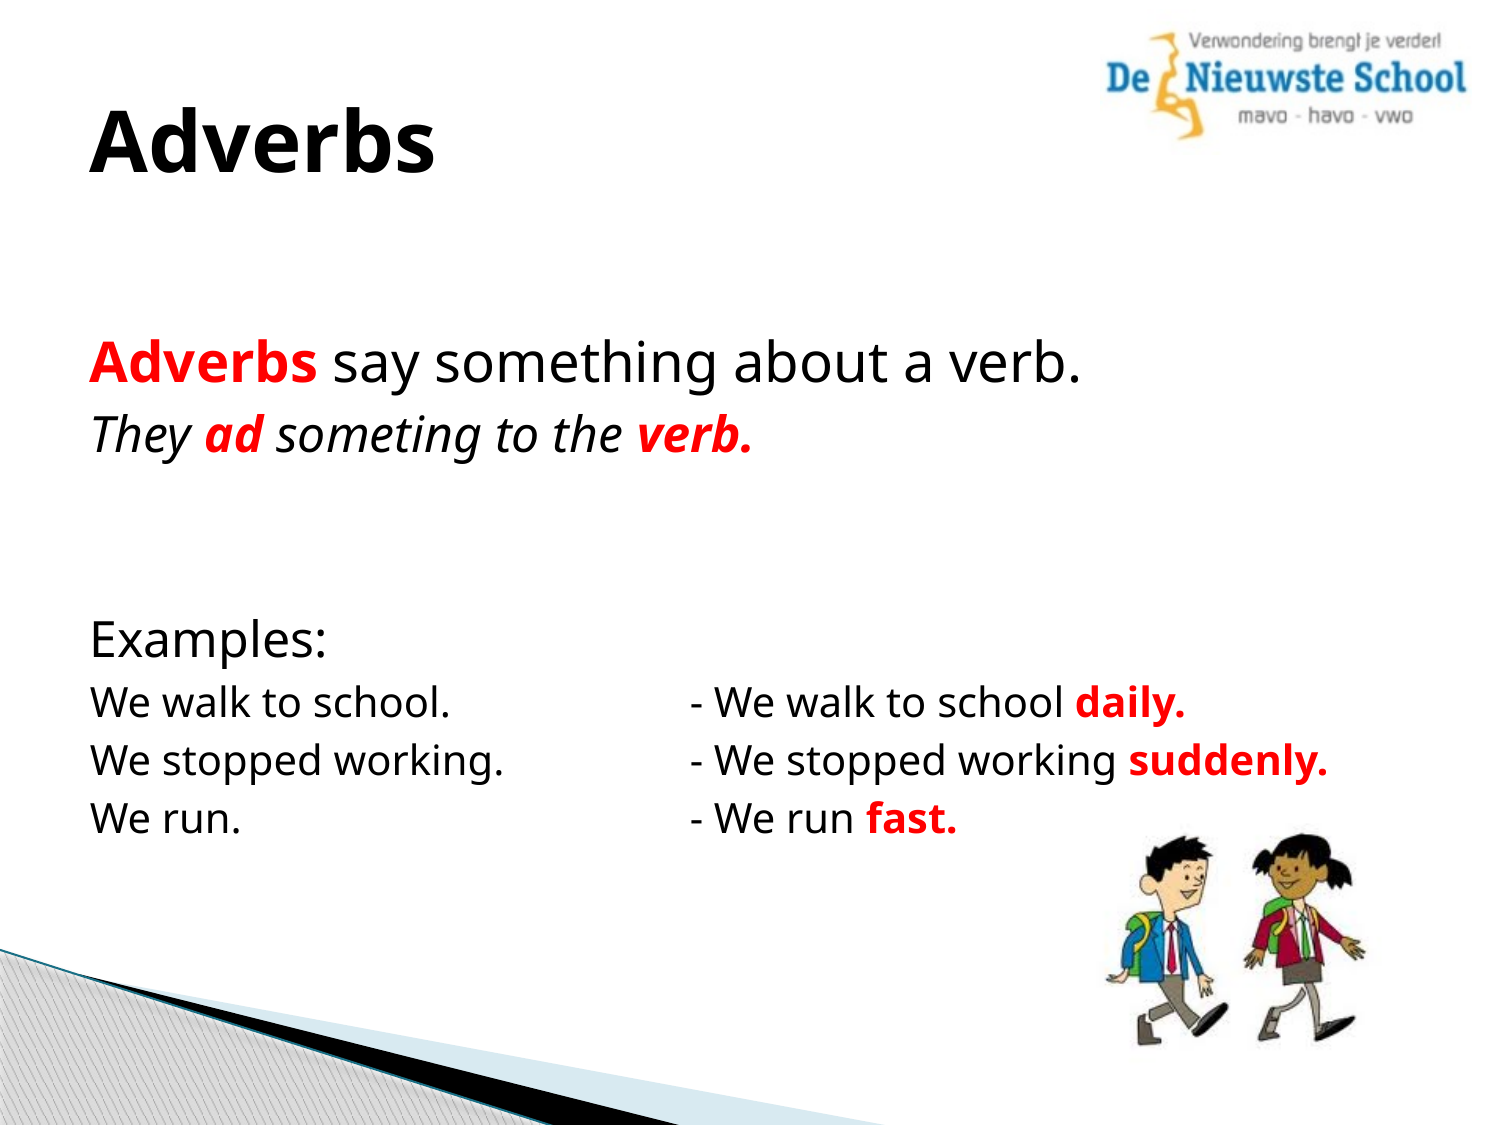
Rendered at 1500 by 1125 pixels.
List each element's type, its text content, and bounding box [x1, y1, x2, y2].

title Adverbs [75, 45, 1425, 233]
picture [1100, 9, 1472, 156]
picture [1080, 786, 1394, 1072]
list Adverbs say something about a verb. They ad someting to the verb. Examples: We walk to school. - We walk to school daily. We stopped working. - We stopped working suddenly. We run. - We run fast. [75, 243, 1425, 986]
